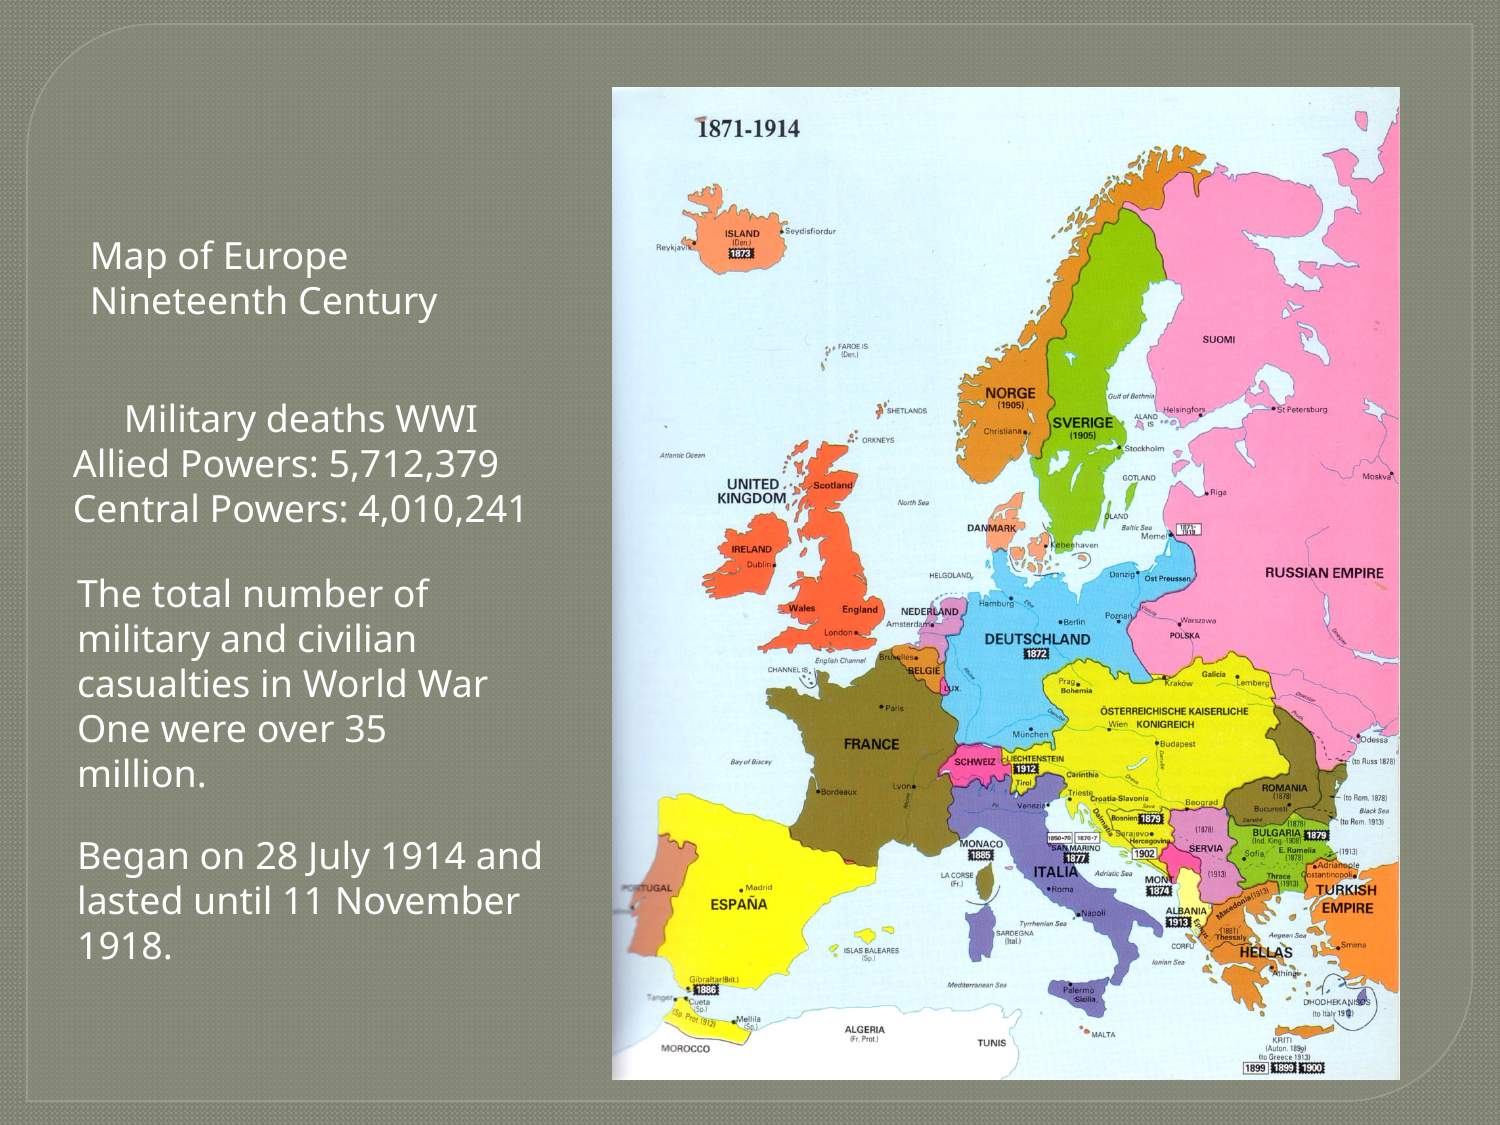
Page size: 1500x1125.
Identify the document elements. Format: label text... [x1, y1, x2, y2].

text_box Map of Europe Nineteenth Century [74, 224, 513, 330]
picture [612, 87, 1401, 1080]
text_box Began on 28 July 1914 and lasted until 11 November 1918. [62, 824, 600, 975]
text_box Military deaths WWI Allied Powers: 5,712,379 Central Powers: 4,010,241 [58, 387, 544, 538]
text_box The total number of military and civilian casualties in World War One were over 35 million. [62, 562, 525, 803]
